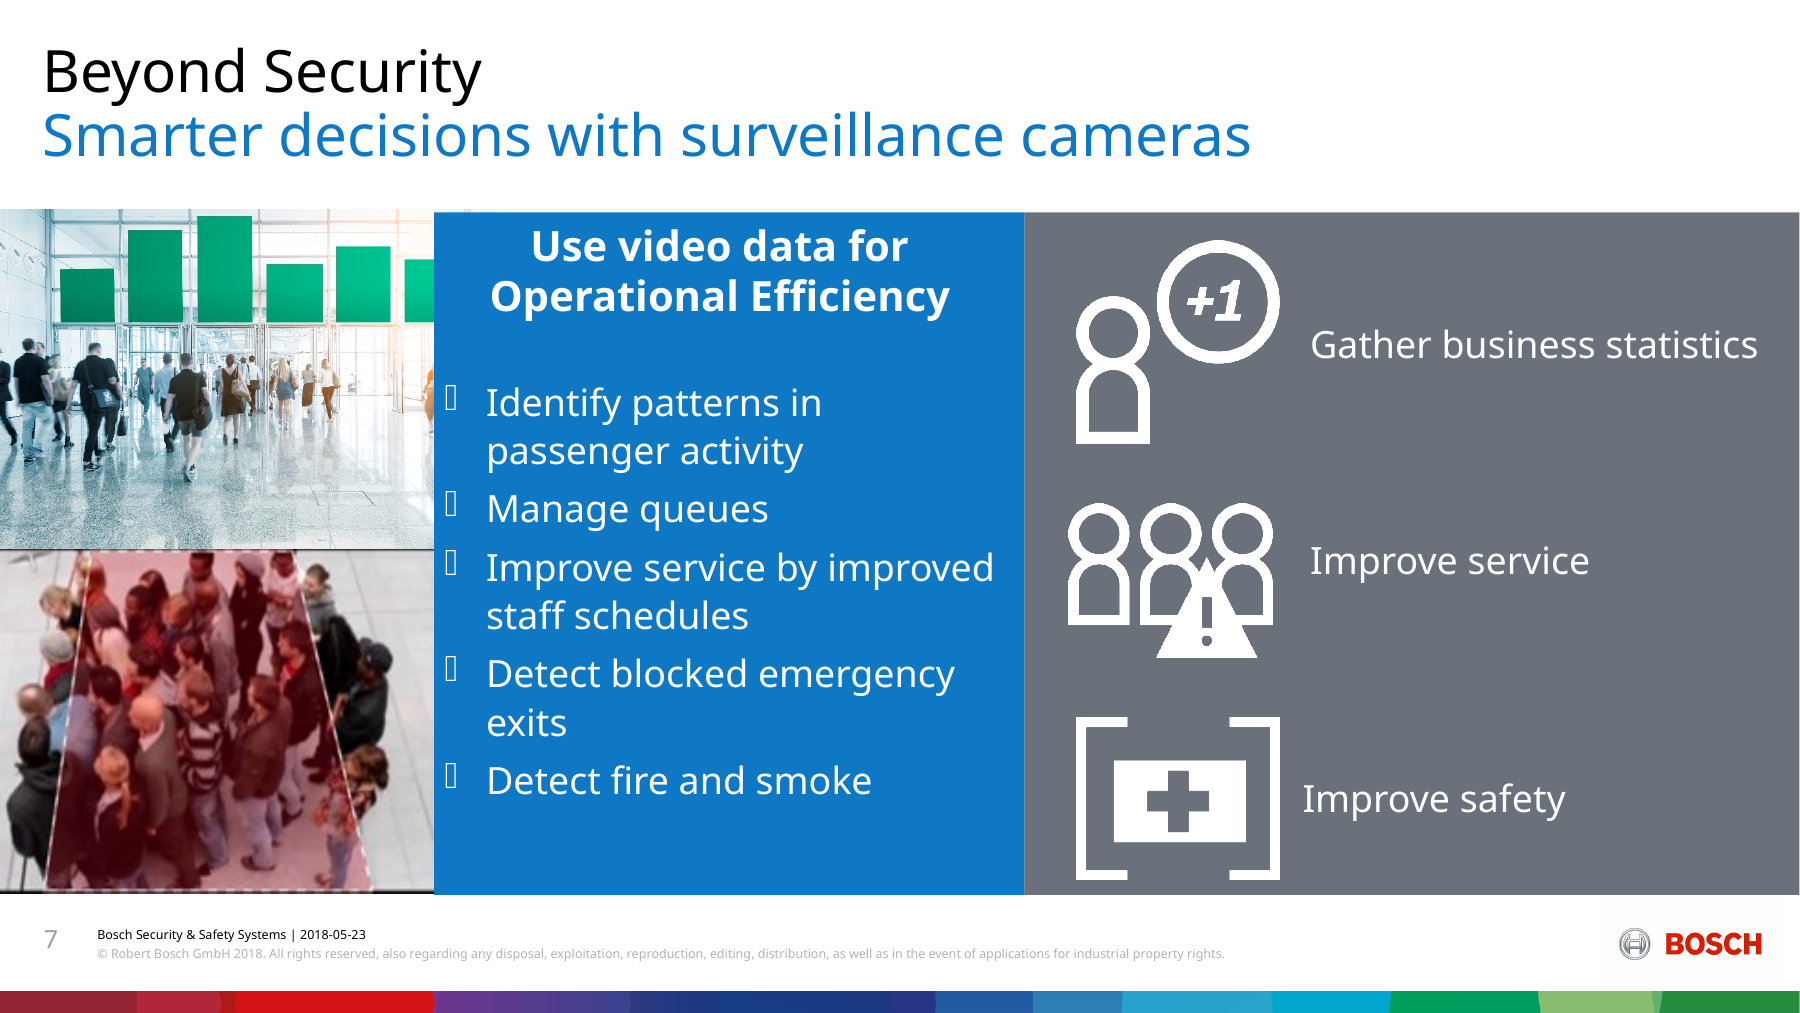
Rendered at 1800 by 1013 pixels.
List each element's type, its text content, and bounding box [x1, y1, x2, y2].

picture [1076, 240, 1280, 444]
text_box 7 [43, 923, 92, 990]
text_box Bosch Security & Safety Systems | 2018-05-23 [97, 925, 1599, 944]
picture [0, 990, 1272, 1013]
picture [1390, 896, 1800, 1013]
title Smarter decisions with surveillance cameras [42, 107, 1758, 170]
text_box Improve service [1310, 534, 1747, 581]
picture [1068, 503, 1273, 659]
text_box Gather business statistics [1310, 317, 1800, 367]
text_box [434, 212, 1024, 895]
picture [1076, 717, 1280, 880]
text_box [1024, 212, 1800, 895]
text_box © Robert Bosch GmbH 2018. All rights reserved, also regarding any disposal, exploitation, reproduction, editing, distribution, as well as in the event of applications for industrial property rights. [97, 944, 1599, 980]
text_box Beyond Security [42, 42, 1758, 107]
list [0, 209, 497, 549]
list Use video data for Operational Efficiency Identify patterns in passenger activity Manage queues Improve service by improved staff schedules Detect blocked emergency exits Detect fire and smoke [497, 219, 996, 890]
picture [0, 549, 520, 894]
text_box Improve safety [1302, 772, 1800, 820]
